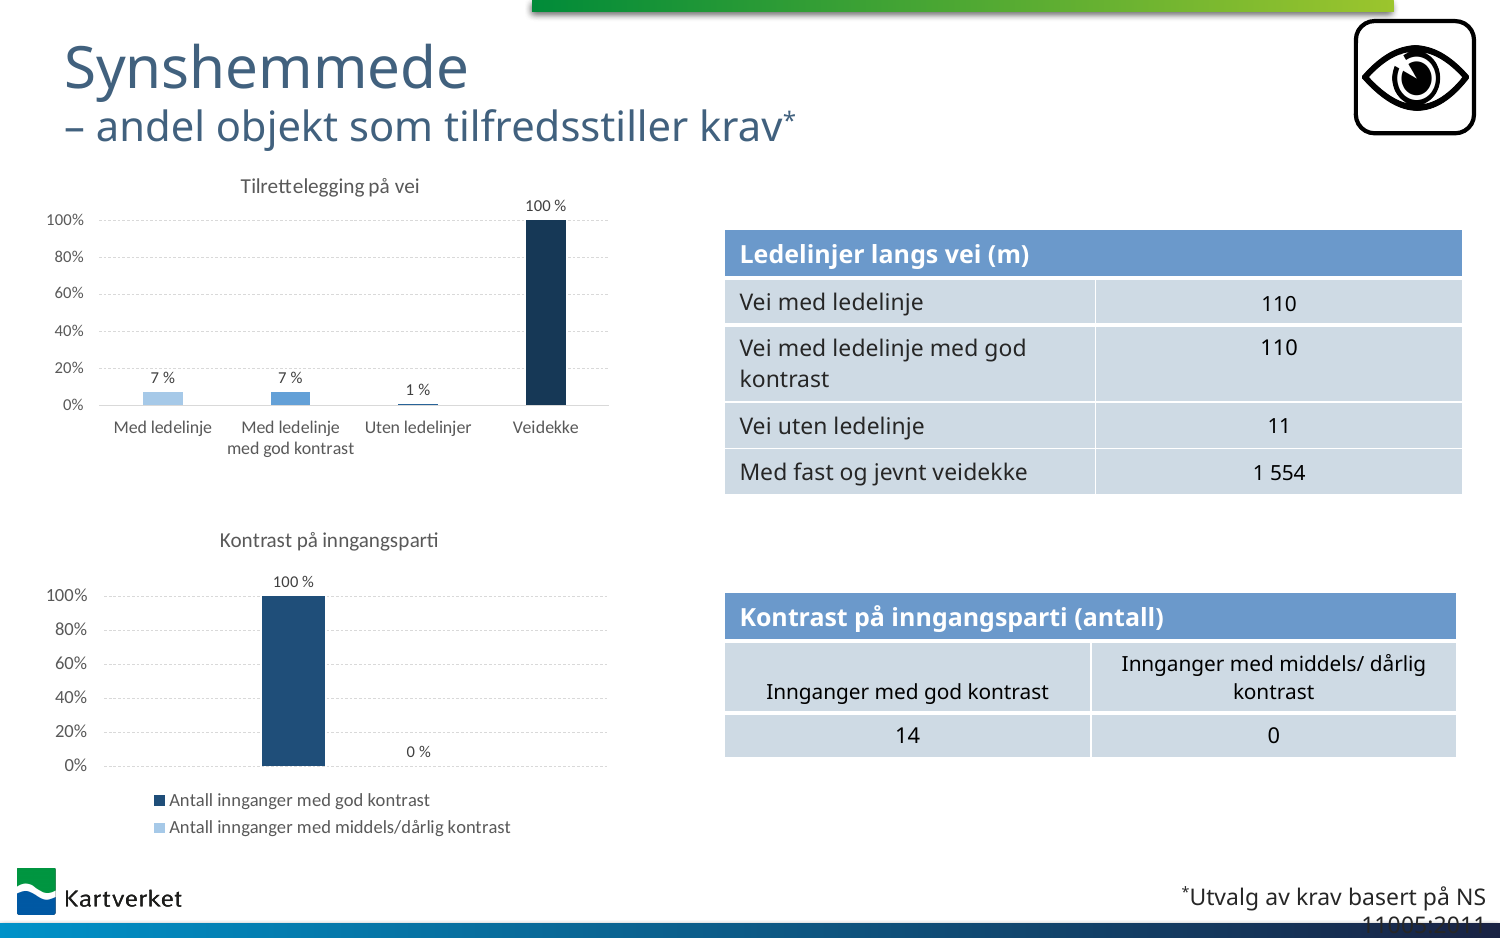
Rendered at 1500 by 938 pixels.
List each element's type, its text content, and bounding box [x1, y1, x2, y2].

table_header Kontrast på inngangsparti (antall) [725, 593, 1456, 639]
picture [41, 166, 619, 492]
table_cell Innganger med middels/ dårlig kontrast [1092, 643, 1456, 711]
table_cell 110 [1096, 327, 1462, 401]
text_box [1355, 20, 1475, 134]
table_cell Vei uten ledelinje [725, 403, 1095, 448]
table_cell Vei med ledelinje med god kontrast [725, 327, 1095, 401]
text_box Synshemmede – andel objekt som tilfredsstiller krav* [49, 24, 1431, 158]
table_cell 1 554 [1096, 449, 1462, 494]
table_cell Innganger med god kontrast [725, 643, 1090, 711]
table_cell 14 [725, 715, 1090, 757]
table_cell 11 [1096, 403, 1462, 448]
picture [41, 520, 618, 846]
table_cell 110 [1096, 280, 1462, 323]
table_cell Vei med ledelinje [725, 280, 1095, 323]
table_cell 0 [1092, 715, 1456, 757]
table_header Ledelinjer langs vei (m) [725, 230, 1462, 276]
text_box *Utvalg av krav basert på NS 11005:2011 [1068, 873, 1500, 938]
table_cell Med fast og jevnt veidekke [725, 449, 1095, 494]
